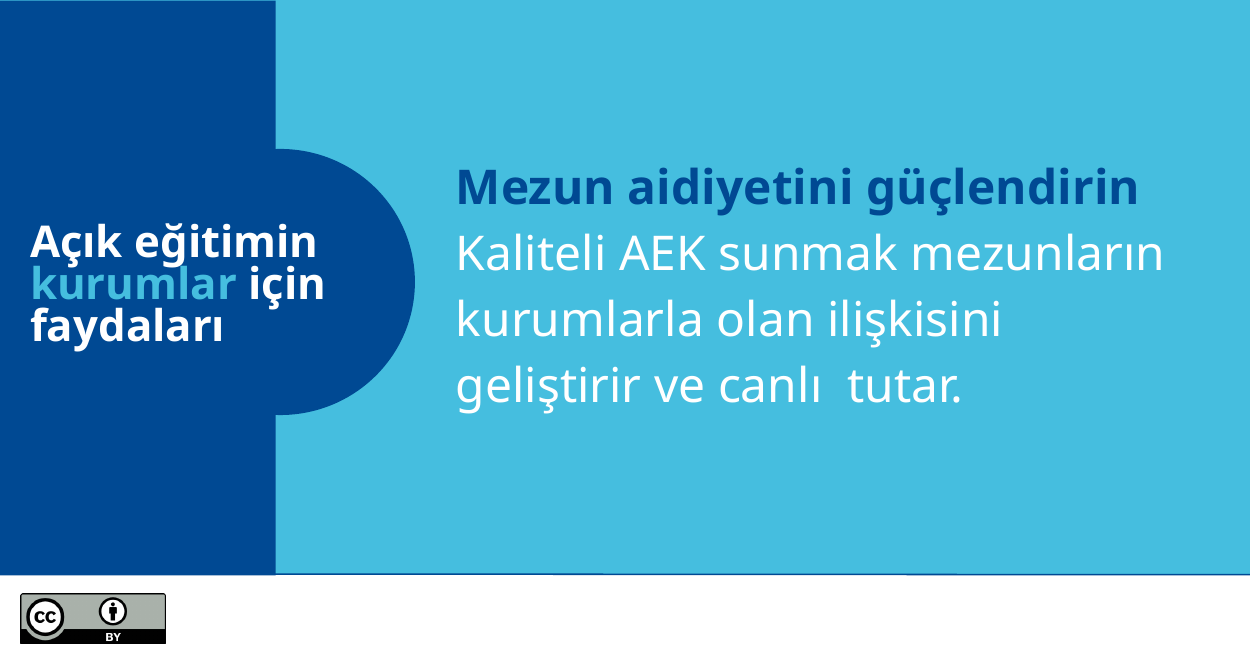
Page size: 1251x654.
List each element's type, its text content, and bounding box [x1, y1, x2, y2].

picture [20, 592, 166, 645]
text_box [0, 582, 1250, 654]
text_box Mezun aidiyetini güçlendirin Kaliteli AEK sunmak mezunların kurumlarla olan ilişkisini geliştirir ve canlı tutar. [440, 133, 1191, 428]
text_box [167, 148, 415, 355]
text_box Açık eğitimin kurumlar için faydaları [15, 209, 393, 366]
text_box [0, 0, 276, 573]
text_box [175, 366, 385, 416]
